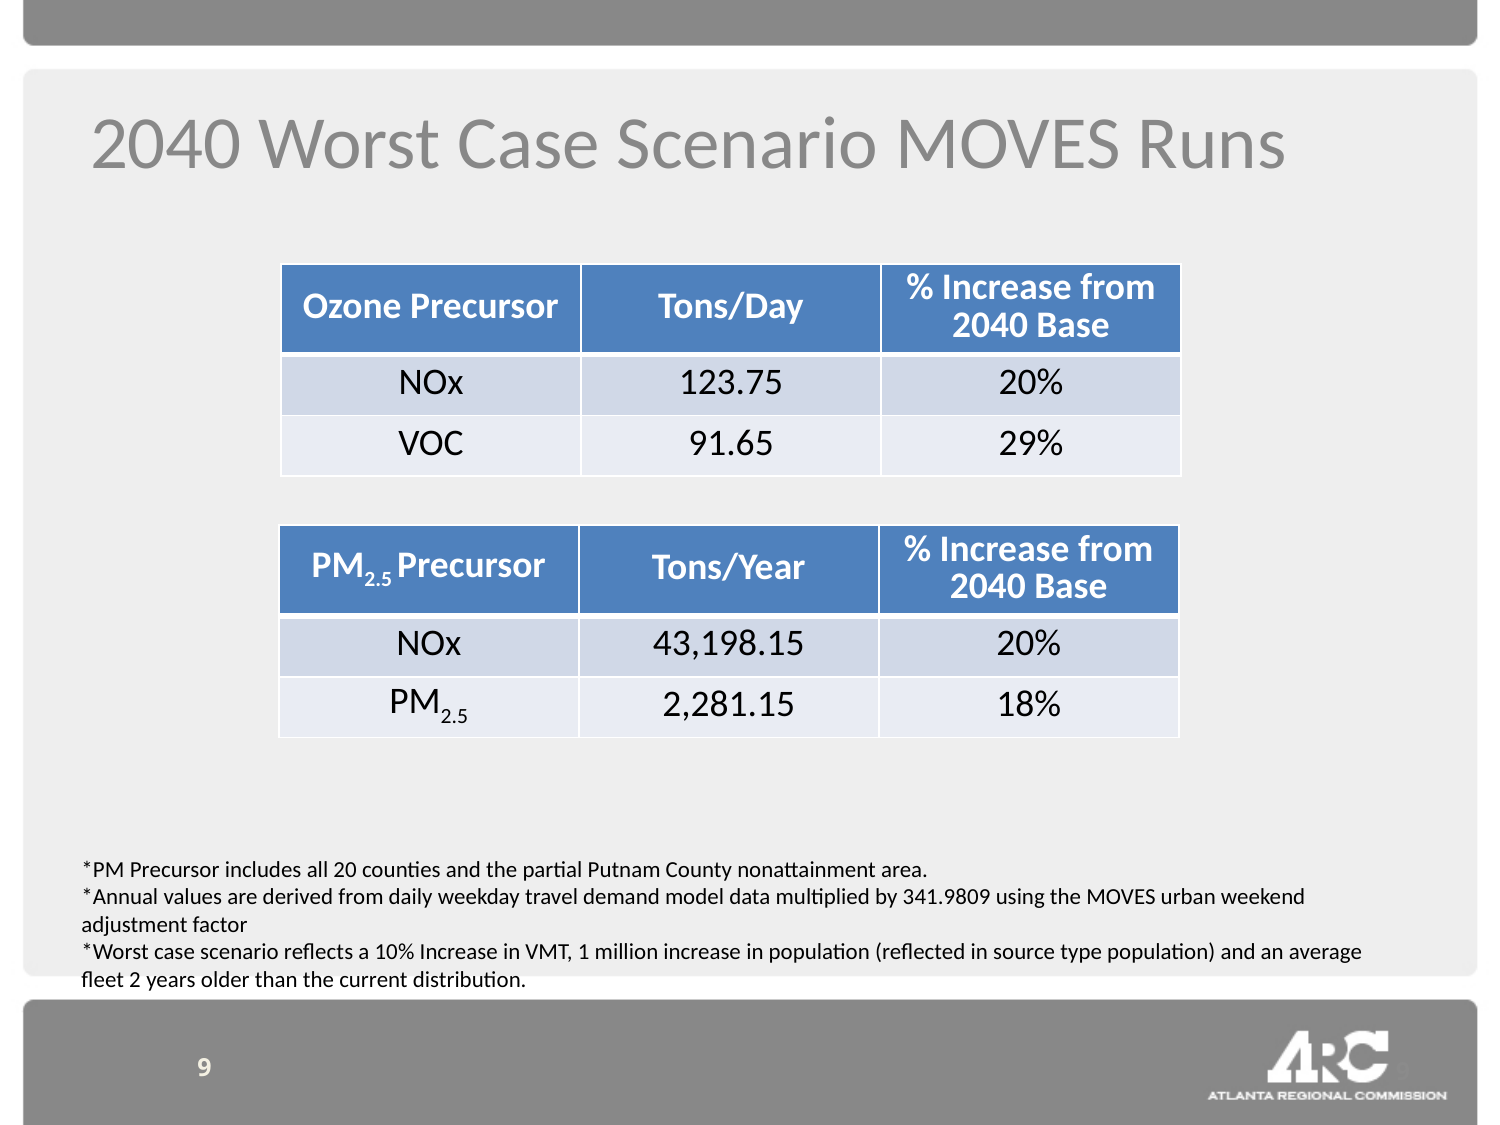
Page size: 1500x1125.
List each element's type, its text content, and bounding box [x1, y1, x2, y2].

table_cell NOx [280, 619, 578, 676]
table_cell 43,198.15 [580, 619, 878, 676]
table_cell 18% [880, 678, 1178, 737]
table_cell VOC [282, 416, 580, 475]
table_cell NOx [282, 357, 580, 415]
table_header PM2.5 Precursor [280, 526, 578, 613]
table_cell 2,281.15 [580, 678, 878, 737]
table_cell 91.65 [582, 416, 880, 475]
table_header Tons/Day [582, 265, 880, 352]
table_cell 20% [880, 619, 1178, 676]
table_header Ozone Precursor [282, 265, 580, 352]
table_cell 29% [882, 416, 1180, 475]
table_cell PM2.5 [280, 678, 578, 737]
table_header Tons/Year [580, 526, 878, 613]
picture [0, 0, 1500, 1125]
slide_number 9 [1074, 1042, 1425, 1103]
table_header % Increase from 2040 Base [882, 265, 1180, 352]
table_cell 123.75 [582, 357, 880, 415]
table_header % Increase from 2040 Base [880, 526, 1178, 613]
text_box 9 [29, 1038, 380, 1098]
text_box *PM Precursor includes all 20 counties and the partial Putnam County nonattainment area. *Annual values are derived from daily weekday travel demand model data multiplied by 341.9809 using the MOVES urban weekend adjustment factor *Worst case scenario reflects a 10% Increase in VMT, 1 million increase in population (reflected in source type population) and an average fleet 2 years older than the current distribution. [66, 846, 1400, 999]
title 2040 Worst Case Scenario MOVES Runs [75, 45, 1425, 233]
table_cell 20% [882, 357, 1180, 415]
